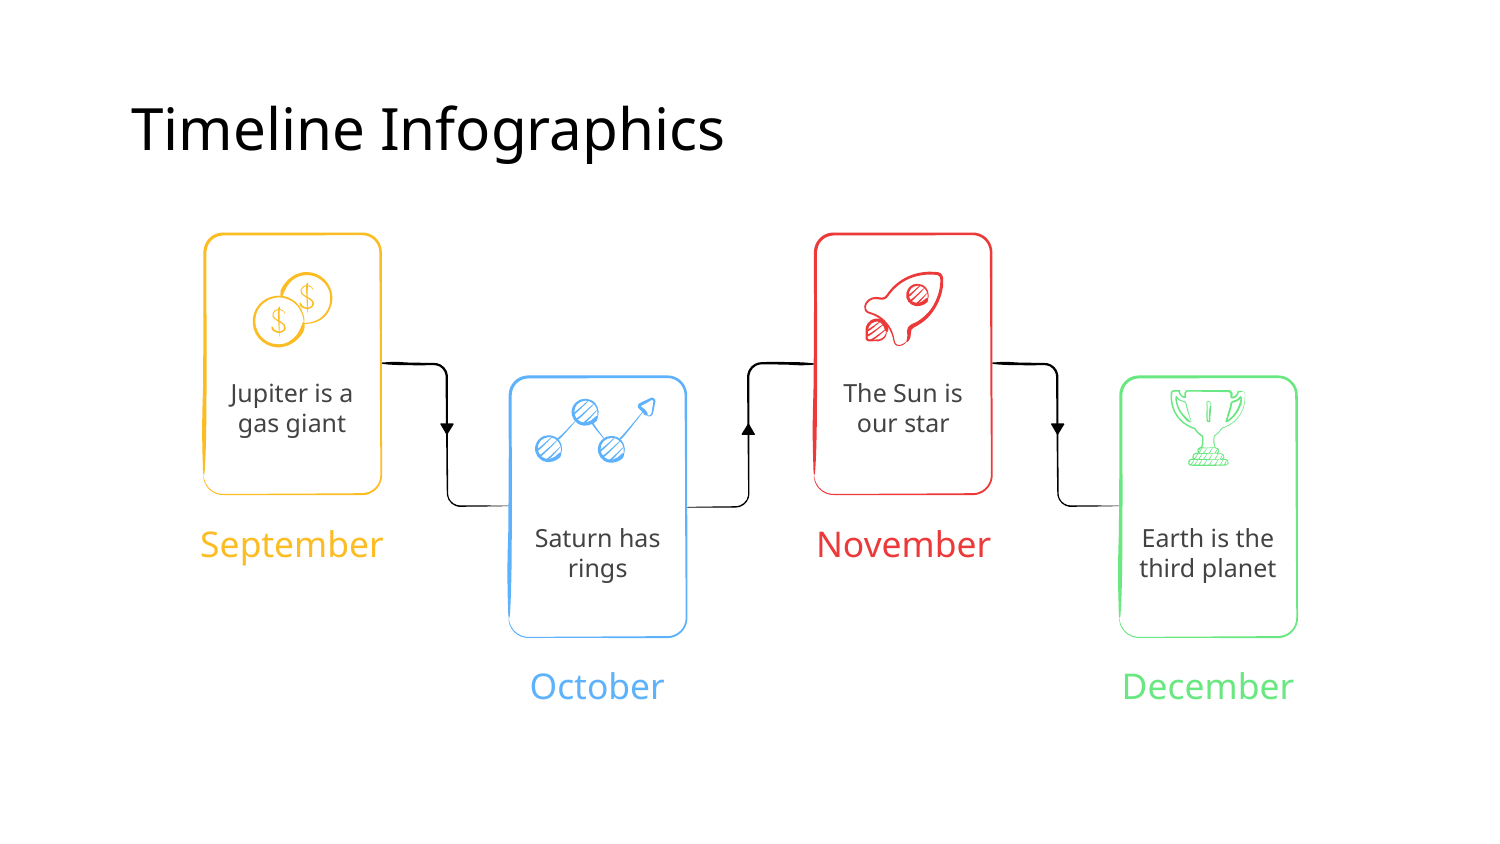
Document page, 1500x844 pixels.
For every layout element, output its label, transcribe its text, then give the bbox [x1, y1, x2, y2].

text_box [1026, 361, 1121, 508]
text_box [173, 232, 411, 579]
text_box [785, 232, 1023, 579]
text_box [1089, 375, 1327, 722]
title Timeline Infographics [116, 88, 1384, 167]
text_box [416, 361, 511, 508]
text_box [478, 375, 716, 722]
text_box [685, 361, 780, 508]
